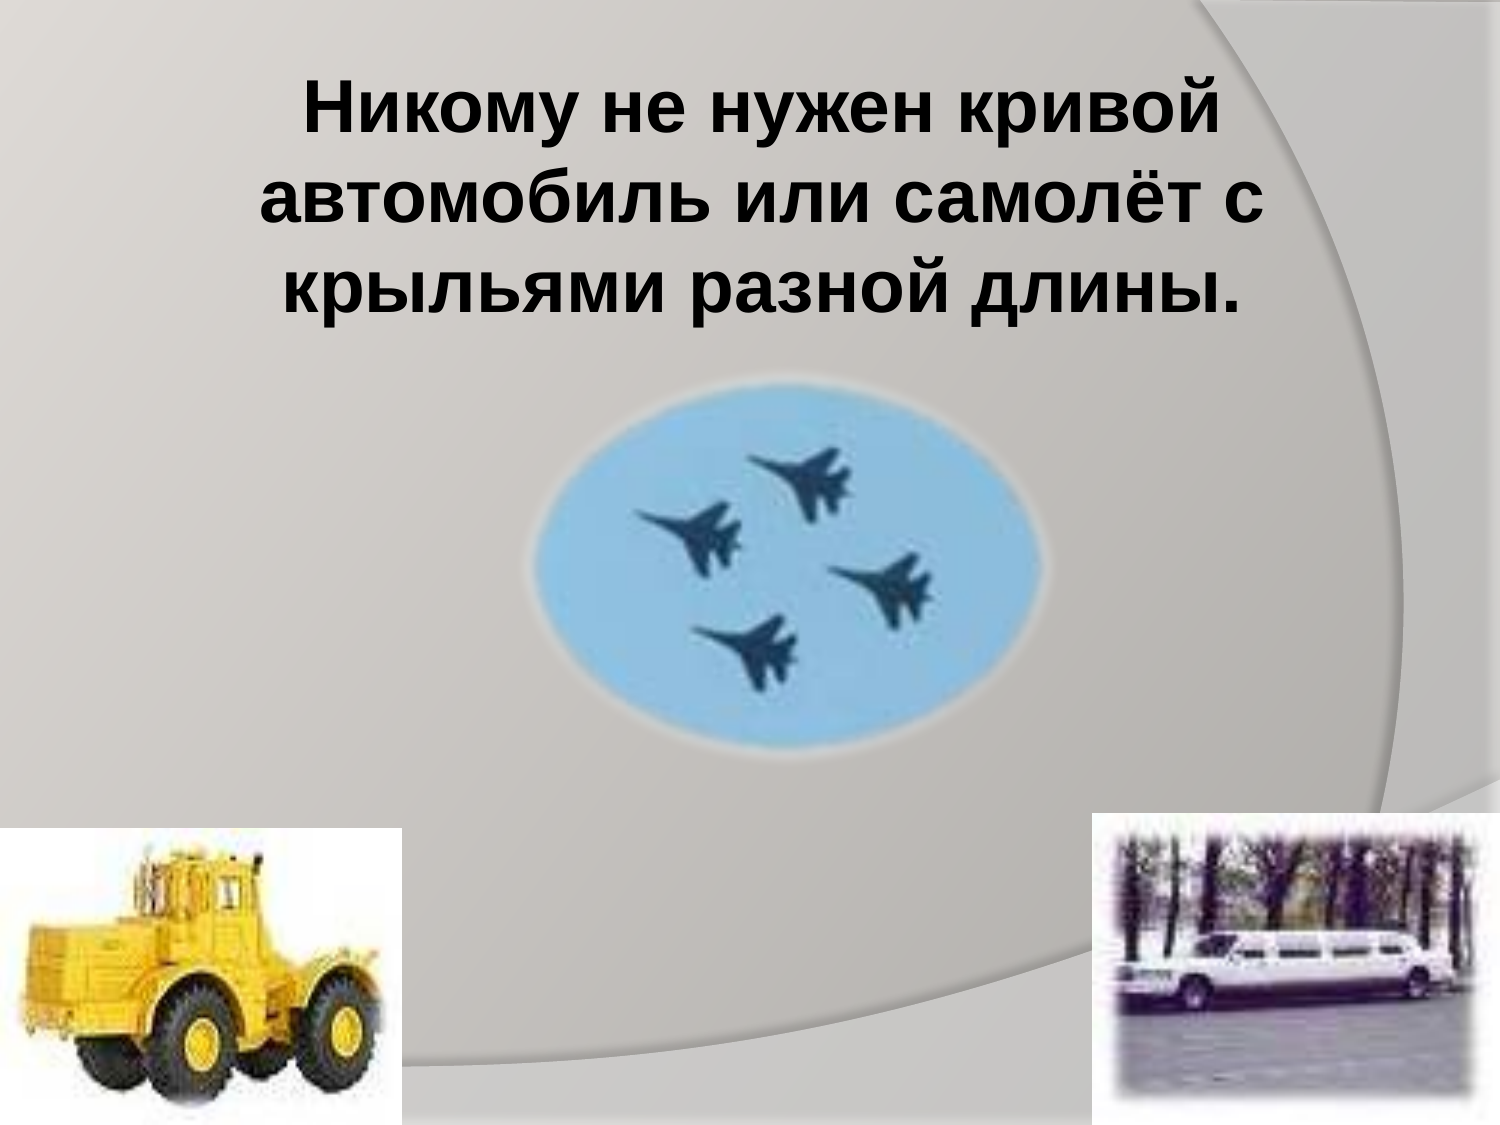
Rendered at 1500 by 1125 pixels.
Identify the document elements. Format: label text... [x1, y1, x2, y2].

picture [1091, 813, 1500, 1125]
text_box Никому не нужен кривой автомобиль или самолёт с крыльями разной длины. [99, 49, 1425, 335]
picture [512, 362, 1063, 770]
picture [0, 828, 403, 1125]
